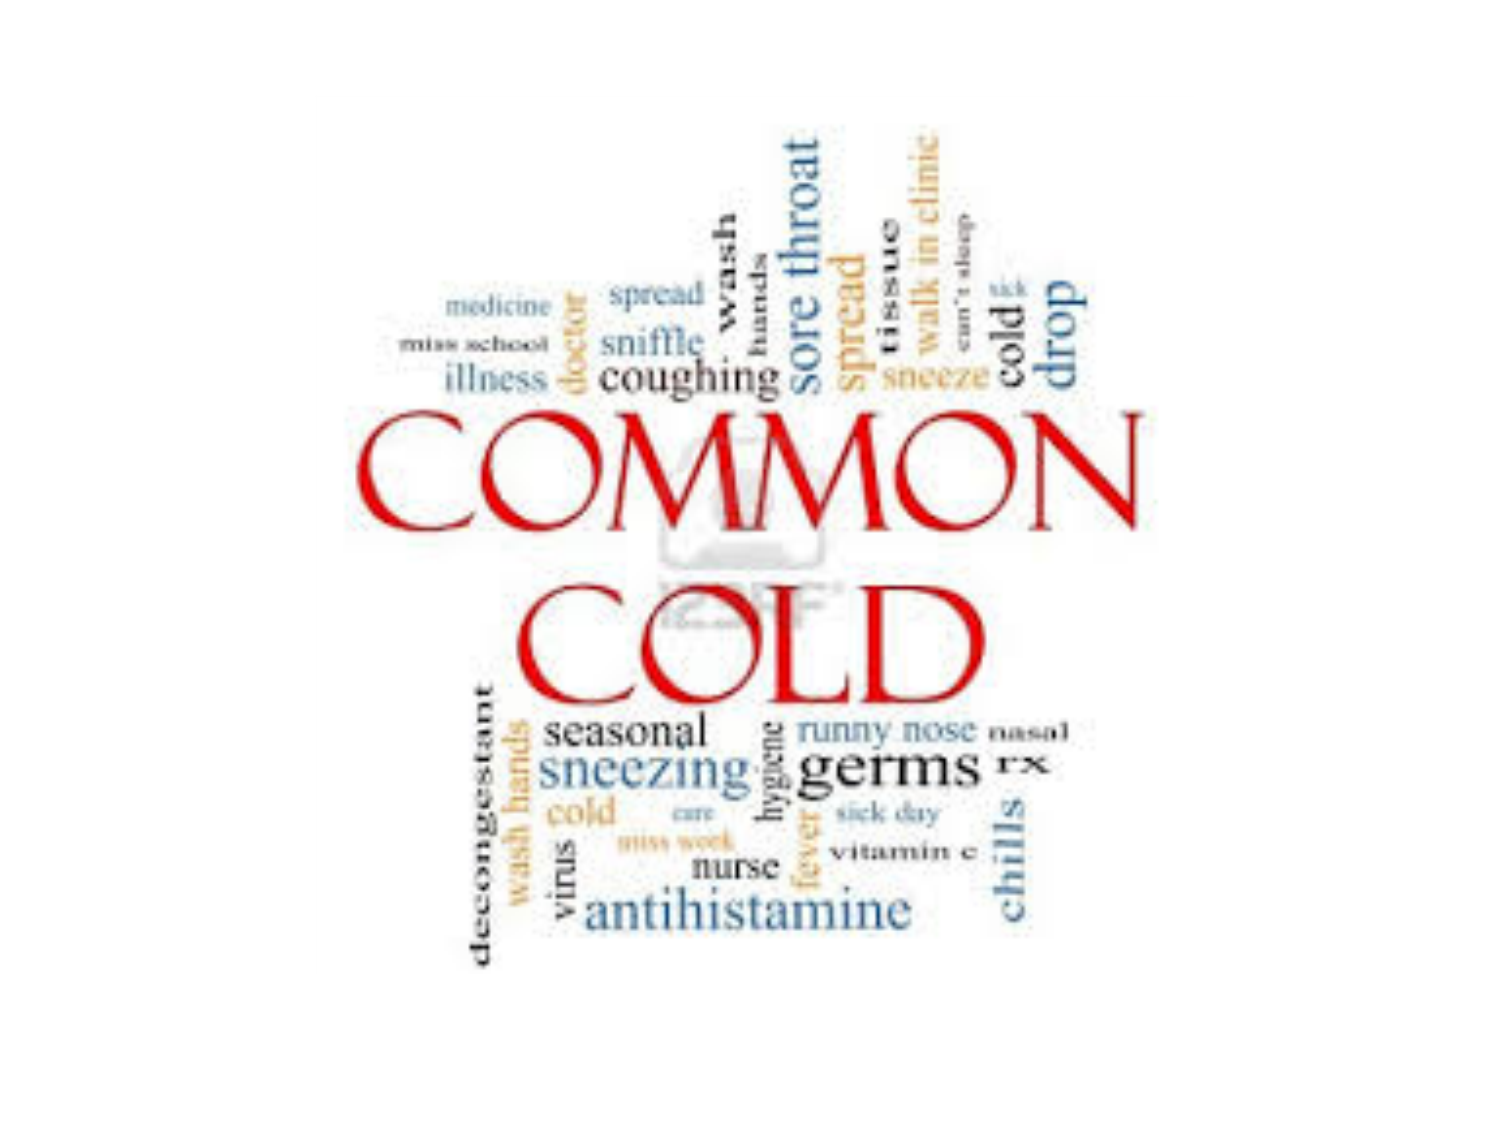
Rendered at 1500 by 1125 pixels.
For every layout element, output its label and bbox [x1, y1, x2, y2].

picture [314, 94, 1195, 975]
